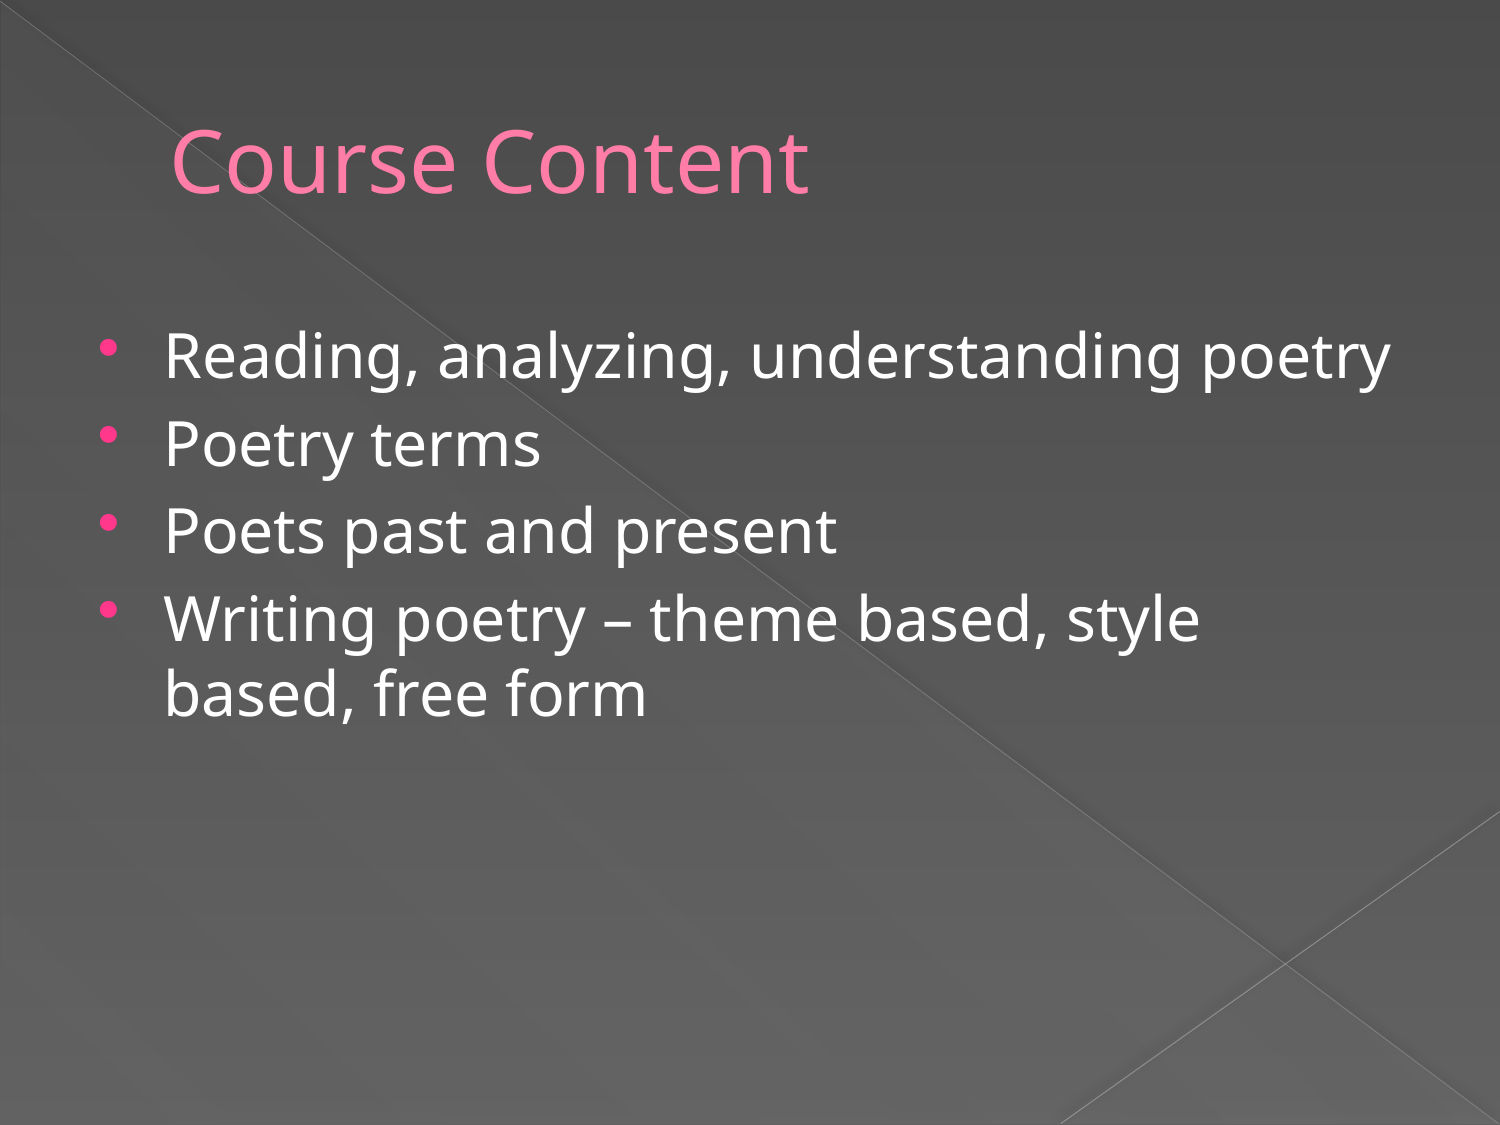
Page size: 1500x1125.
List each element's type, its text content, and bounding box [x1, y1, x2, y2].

list Reading, analyzing, understanding poetry Poetry terms Poets past and present Writing poetry – theme based, style based, free form [75, 308, 1425, 1059]
title Course Content [75, 43, 1425, 274]
